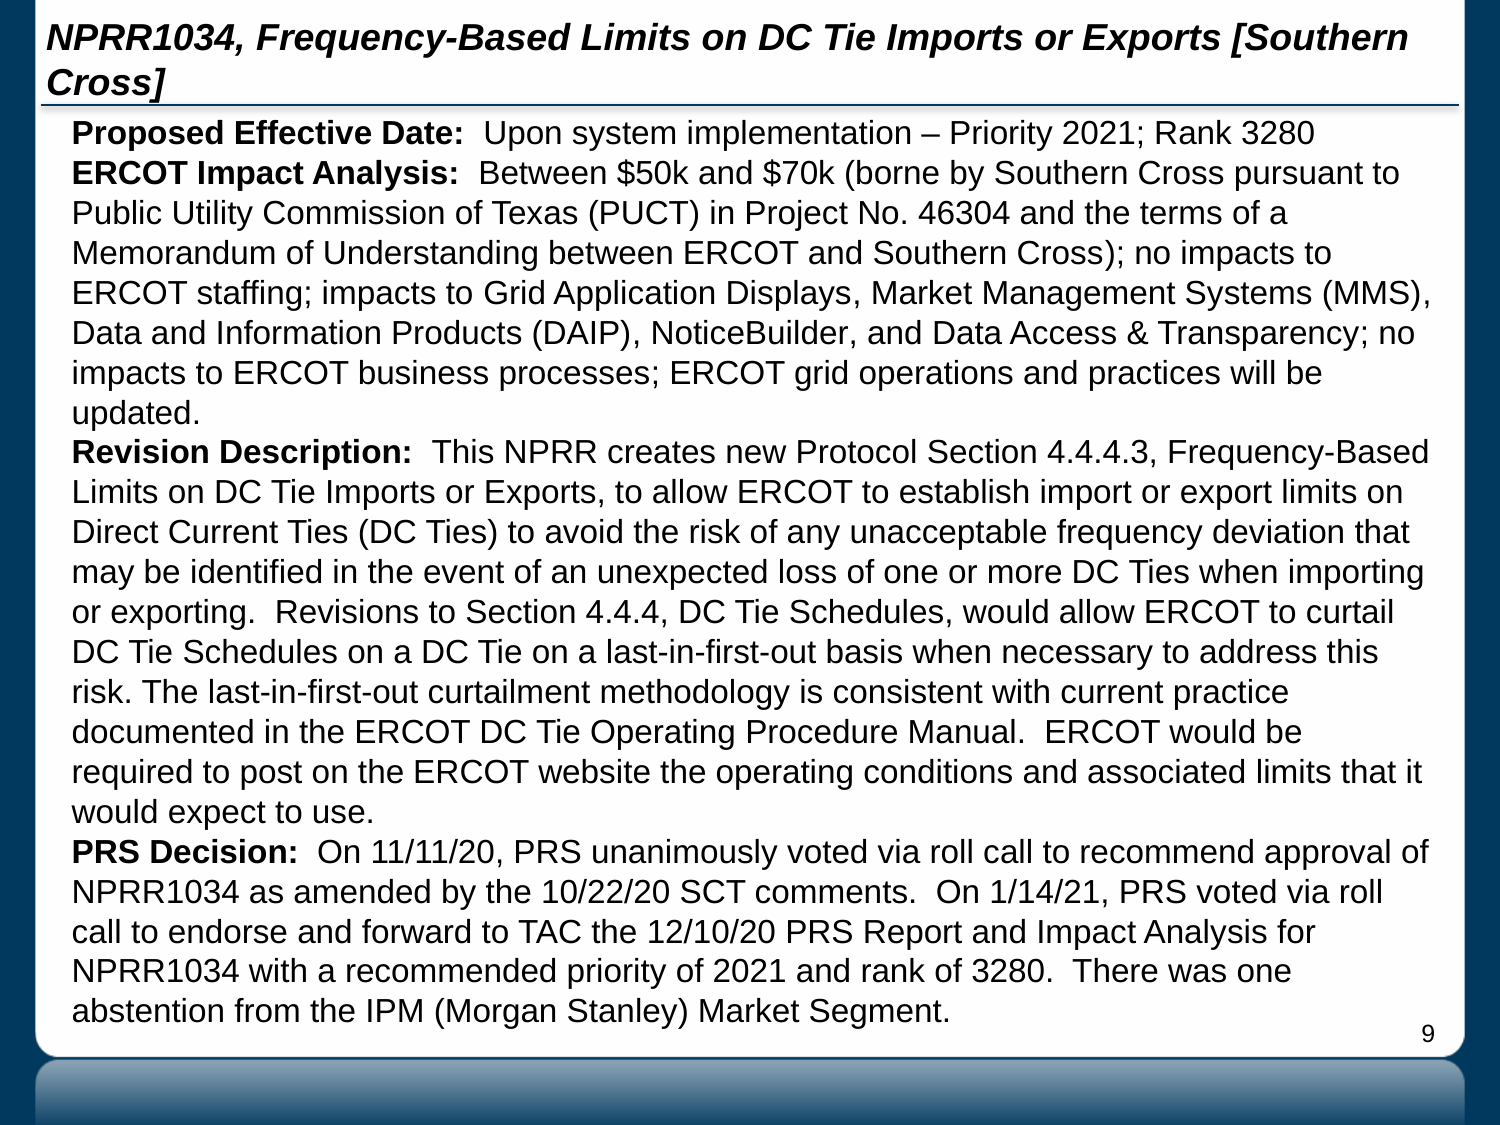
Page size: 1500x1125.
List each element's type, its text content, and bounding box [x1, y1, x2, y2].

text_box Proposed Effective Date: Upon system implementation – Priority 2021; Rank 3280 ERCOT Impact Analysis: Between $50k and $70k (borne by Southern Cross pursuant to Public Utility Commission of Texas (PUCT) in Project No. 46304 and the terms of a Memorandum of Understanding between ERCOT and Southern Cross); no impacts to ERCOT staffing; impacts to Grid Application Displays, Market Management Systems (MMS), Data and Information Products (DAIP), NoticeBuilder, and Data Access & Transparency; no impacts to ERCOT business processes; ERCOT grid operations and practices will be updated. Revision Description: This NPRR creates new Protocol Section 4.4.4.3, Frequency-Based Limits on DC Tie Imports or Exports, to allow ERCOT to establish import or export limits on Direct Current Ties (DC Ties) to avoid the risk of any unacceptable frequency deviation that may be identified in the event of an unexpected loss of one or more DC Ties when importing or exporting. Revisions to Section 4.4.4, DC Tie Schedules, would allow ERCOT to curtail DC Tie Schedules on a DC Tie on a last-in-first-out basis when necessary to address this risk. The last-in-first-out curtailment methodology is consistent with current practice documented in the ERCOT DC Tie Operating Procedure Manual. ERCOT would be required to post on the ERCOT website the operating conditions and associated limits that it would expect to use. PRS Decision: On 11/11/20, PRS unanimously voted via roll call to recommend approval of NPRR1034 as amended by the 10/22/20 SCT comments. On 1/14/21, PRS voted via roll call to endorse and forward to TAC the 12/10/20 PRS Report and Impact Analysis for NPRR1034 with a recommended priority of 2021 and rank of 3280. There was one abstention from the IPM (Morgan Stanley) Market Segment. [56, 103, 1448, 1037]
picture [35, 0, 1465, 1125]
title NPRR1034, Frequency-Based Limits on DC Tie Imports or Exports [Southern Cross] [31, 20, 1464, 97]
